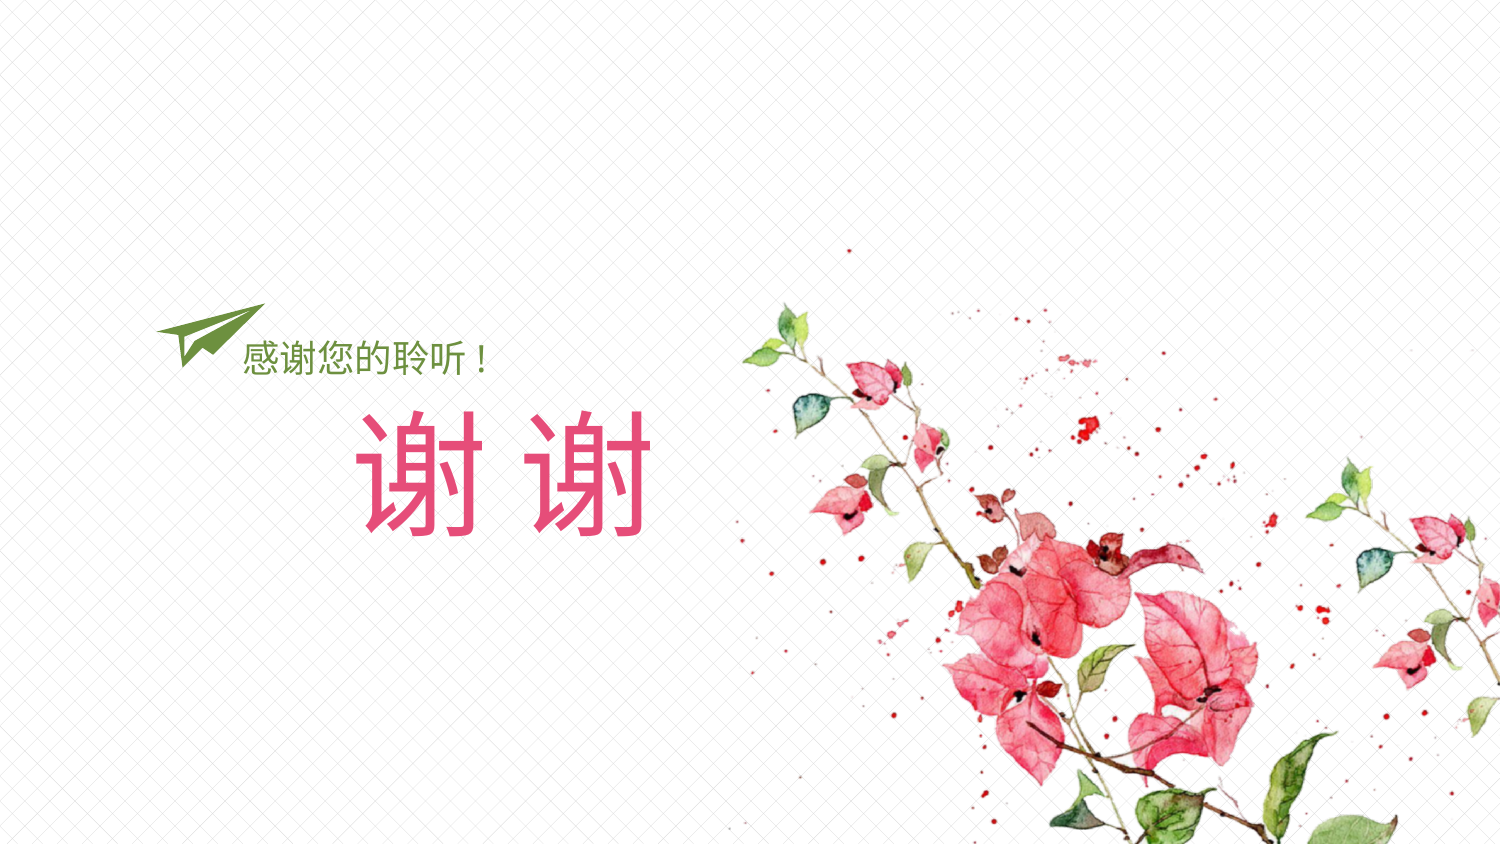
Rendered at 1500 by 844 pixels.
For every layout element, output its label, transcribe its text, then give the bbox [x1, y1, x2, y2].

text_box 谢 谢 [244, 381, 665, 562]
picture [667, 125, 1499, 844]
text_box [156, 303, 266, 368]
text_box 感谢您的聆听! [227, 327, 665, 388]
